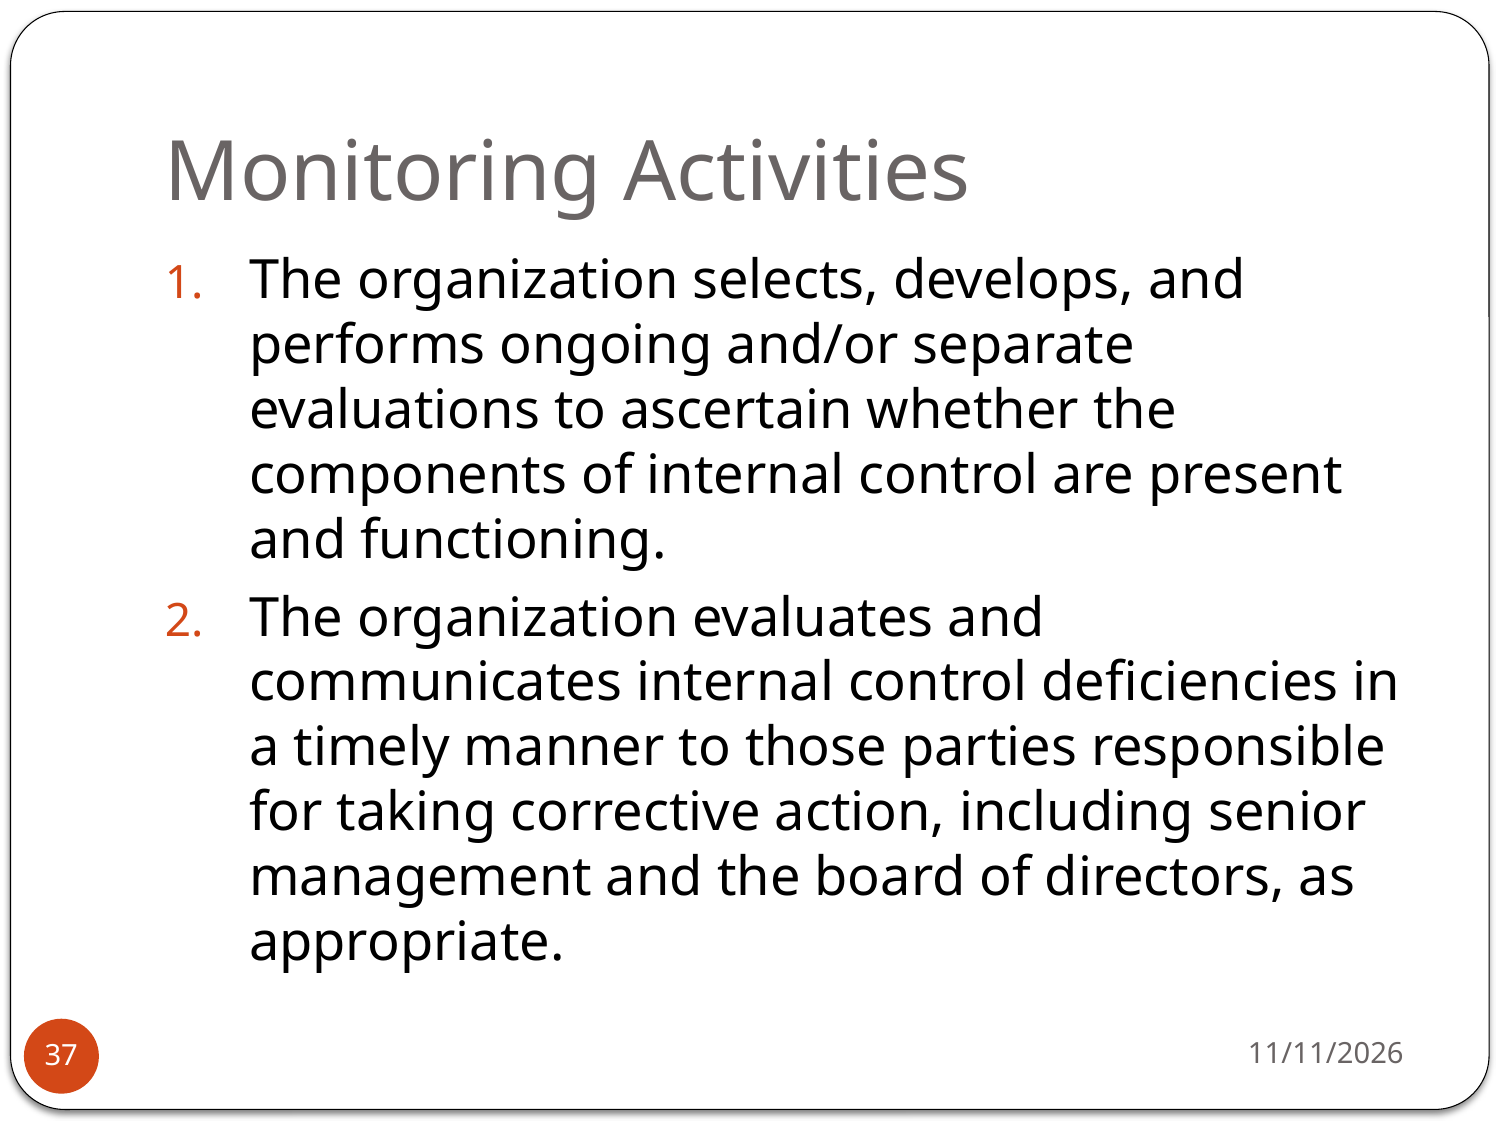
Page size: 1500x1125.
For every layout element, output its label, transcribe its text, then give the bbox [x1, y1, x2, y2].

title Monitoring Activities [150, 45, 1425, 233]
slide_number 37 [23, 1018, 99, 1094]
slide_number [1012, 1015, 1419, 1094]
list The organization selects, develops, and performs ongoing and/or separate evaluations to ascertain whether the components of internal control are present and functioning. The organization evaluates and communicates internal control deficiencies in a timely manner to those parties responsible for taking corrective action, including senior management and the board of directors, as appropriate. [150, 237, 1425, 988]
